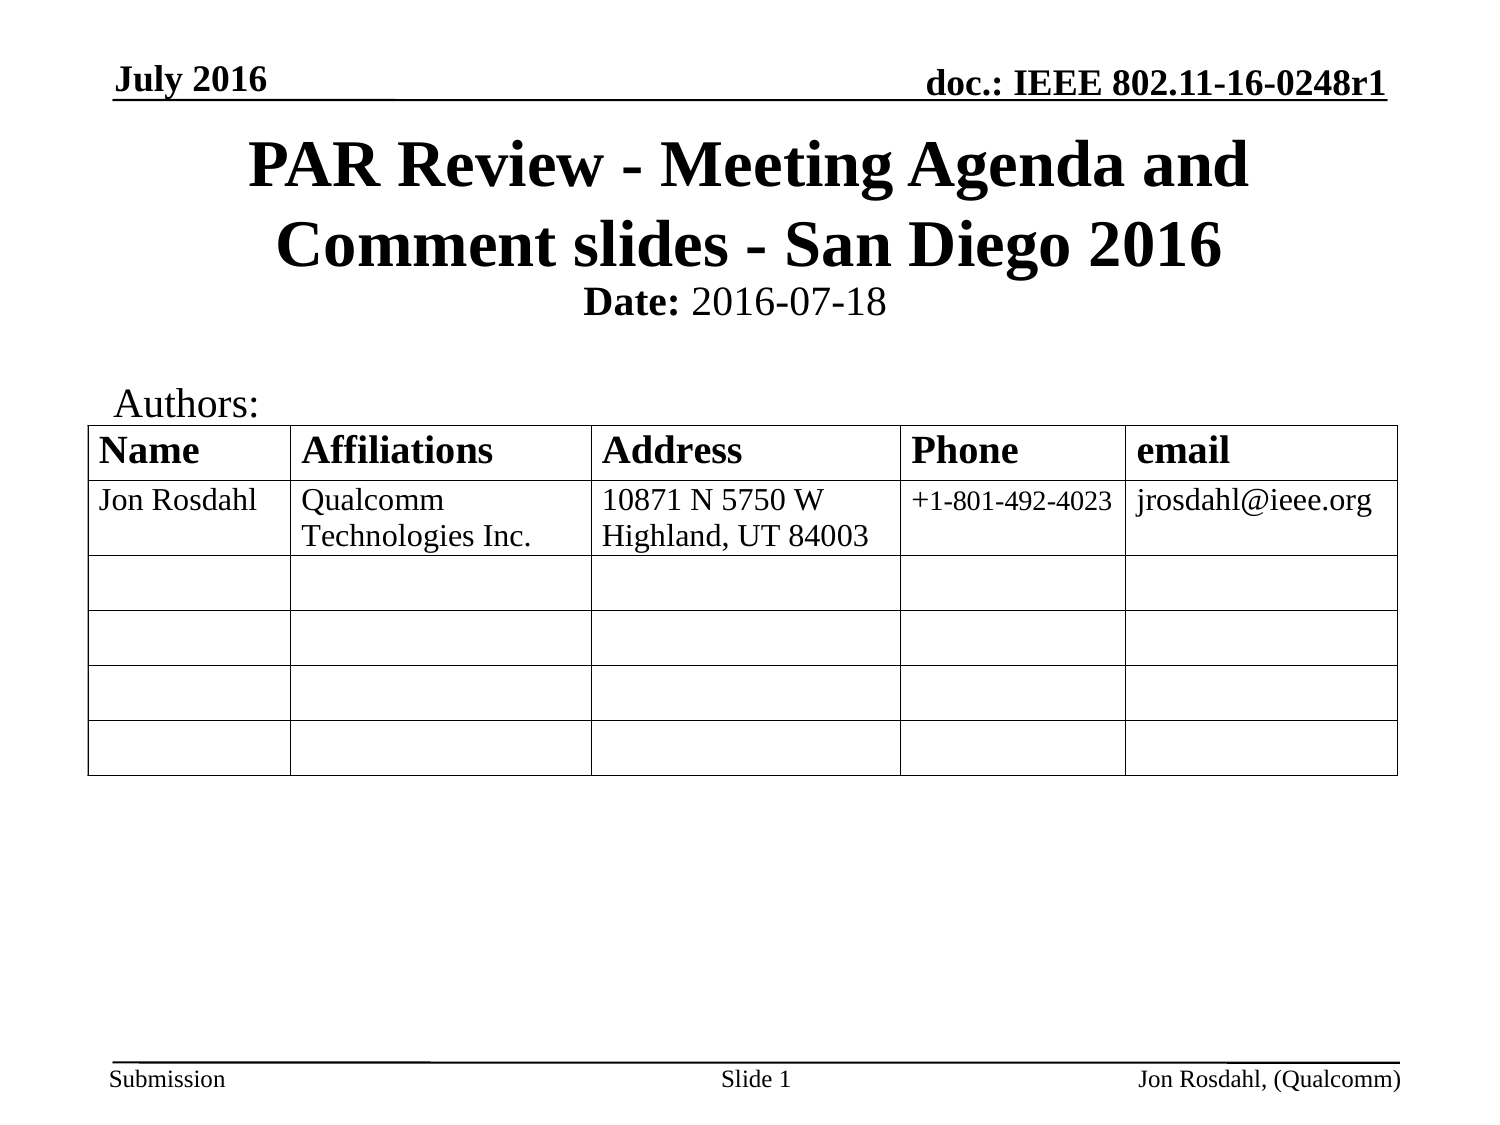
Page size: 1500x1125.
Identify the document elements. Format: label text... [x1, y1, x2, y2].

title PAR Review - Meeting Agenda and Comment slides - San Diego 2016 [112, 112, 1388, 288]
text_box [87, 424, 1401, 823]
text_box Authors: [97, 368, 336, 423]
footer Jon Rosdahl, (Qualcomm) [902, 1061, 1402, 1093]
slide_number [114, 54, 493, 100]
list Date: 2016-07-18 [97, 265, 1374, 332]
slide_number Slide 1 [712, 1061, 800, 1123]
